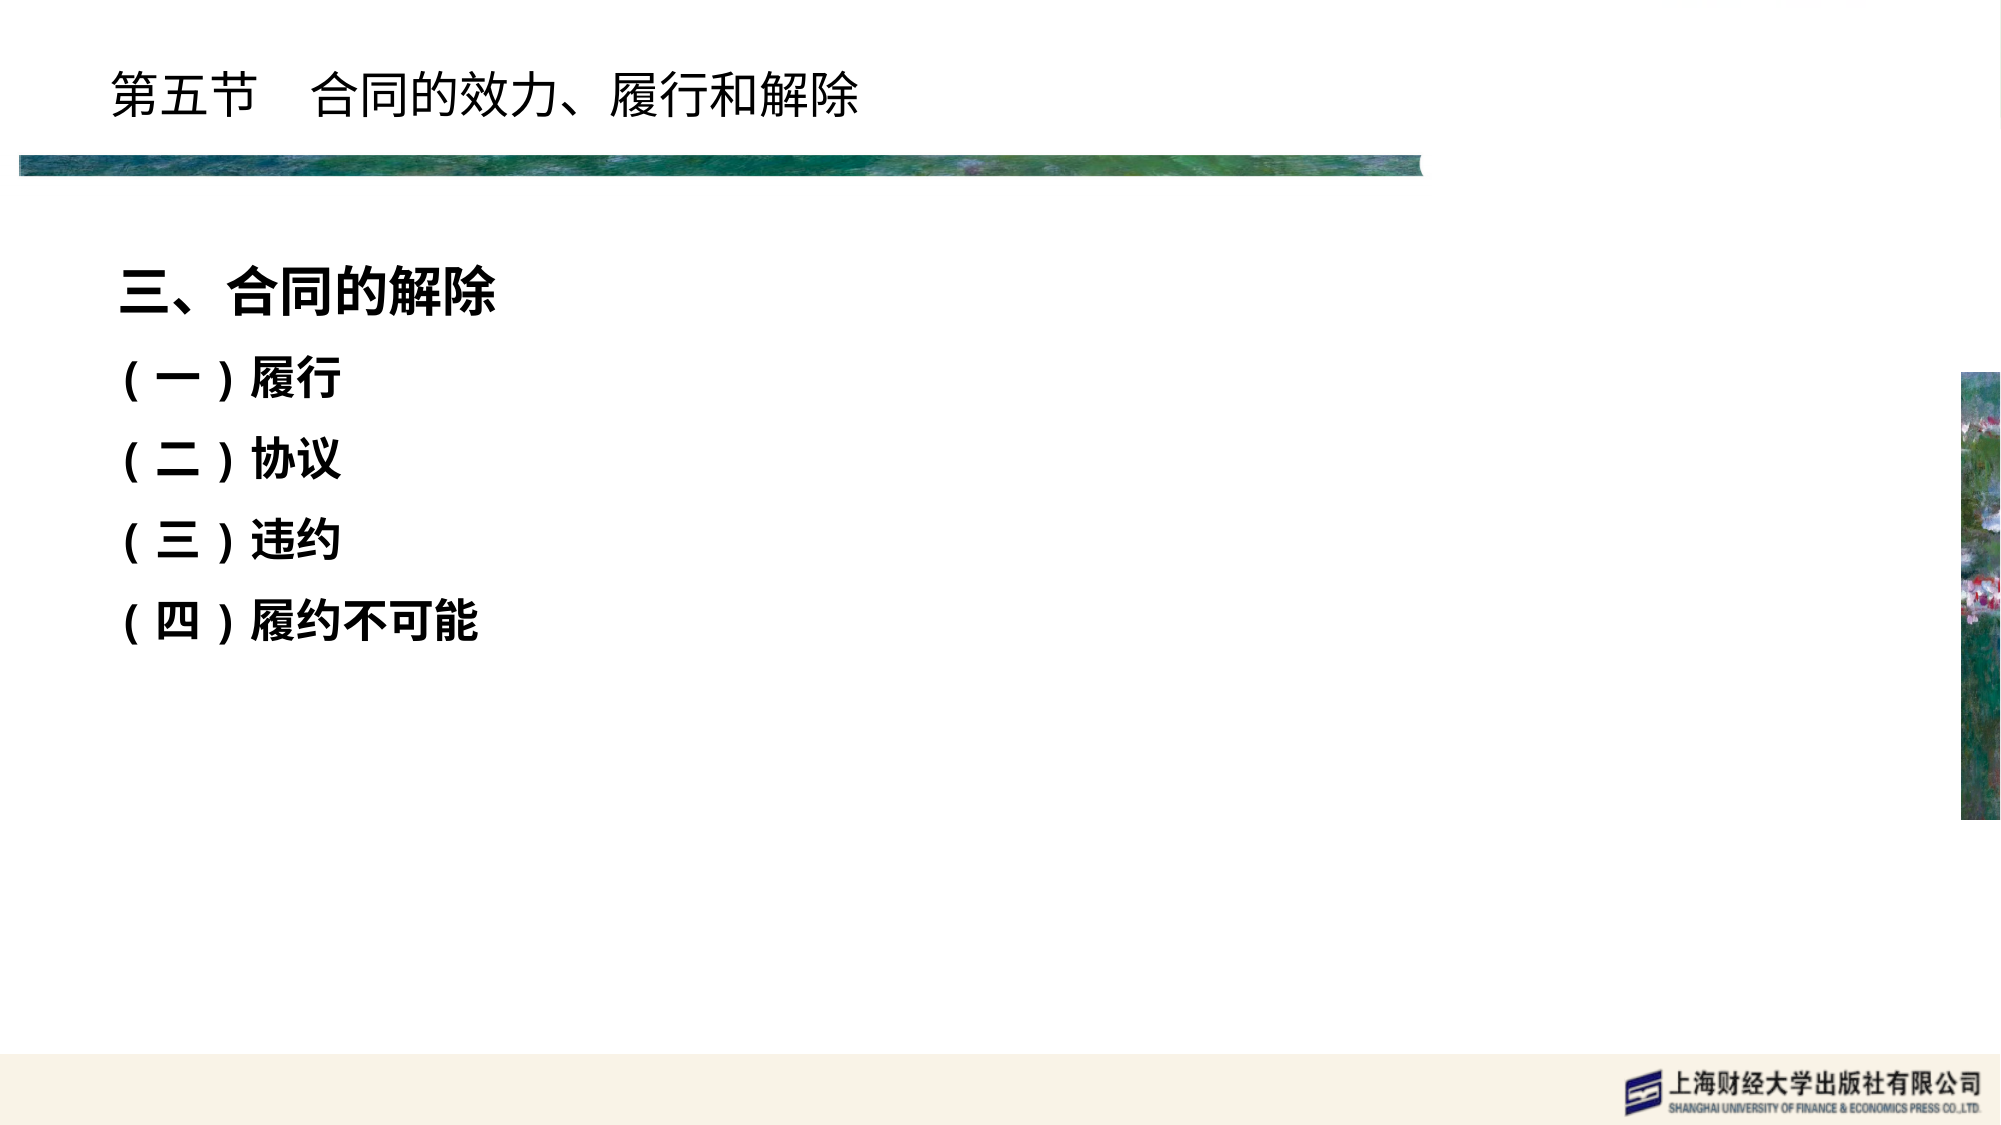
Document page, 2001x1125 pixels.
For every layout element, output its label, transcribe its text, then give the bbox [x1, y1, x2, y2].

list 三、合同的解除 (一)履行 (二)协议 (三)违约 (四)履约不可能 [102, 233, 1898, 1032]
picture [0, 0, 2001, 1125]
title 第五节 合同的效力、履行和解除 [94, 42, 1451, 146]
